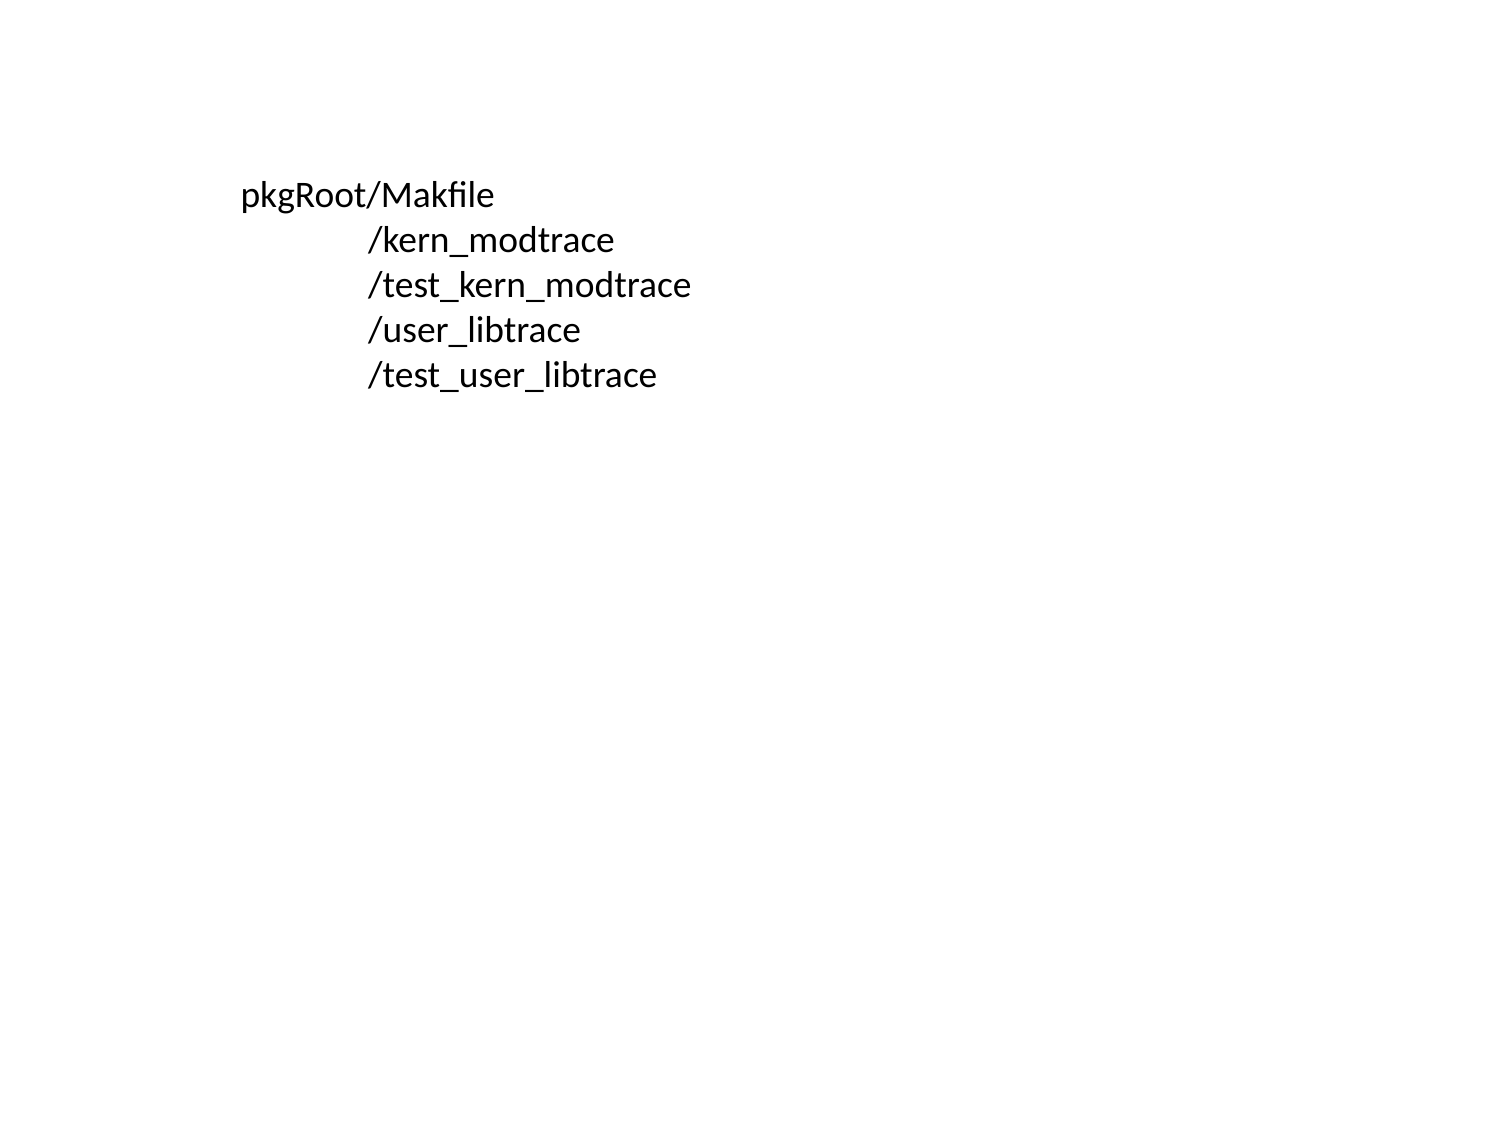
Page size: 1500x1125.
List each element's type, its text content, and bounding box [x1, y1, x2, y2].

text_box pkgRoot/Makfile /kern_modtrace /test_kern_modtrace /user_libtrace /test_user_libtrace [225, 162, 1159, 402]
